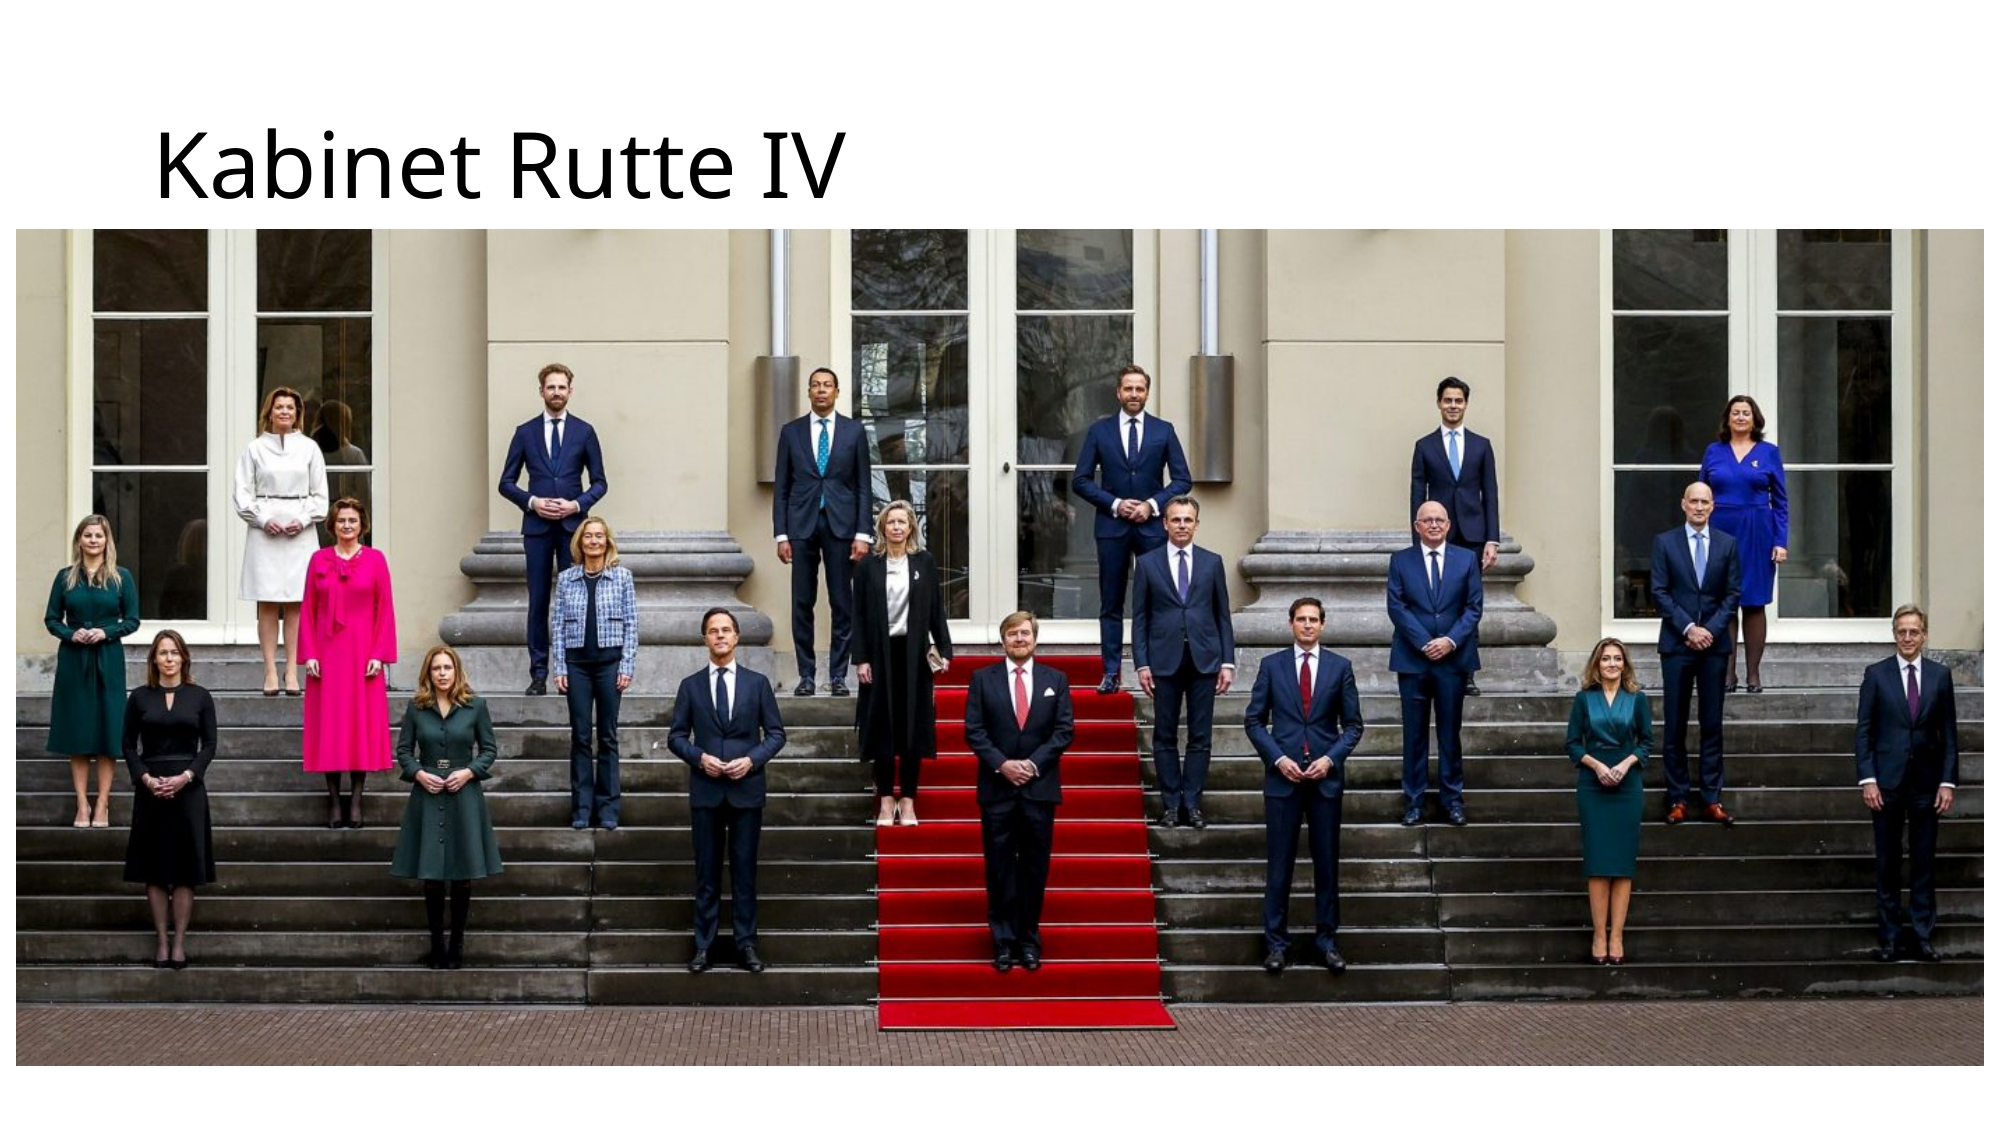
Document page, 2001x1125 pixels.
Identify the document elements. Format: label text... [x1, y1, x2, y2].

title Kabinet Rutte IV [137, 59, 1863, 229]
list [16, 229, 1984, 1066]
